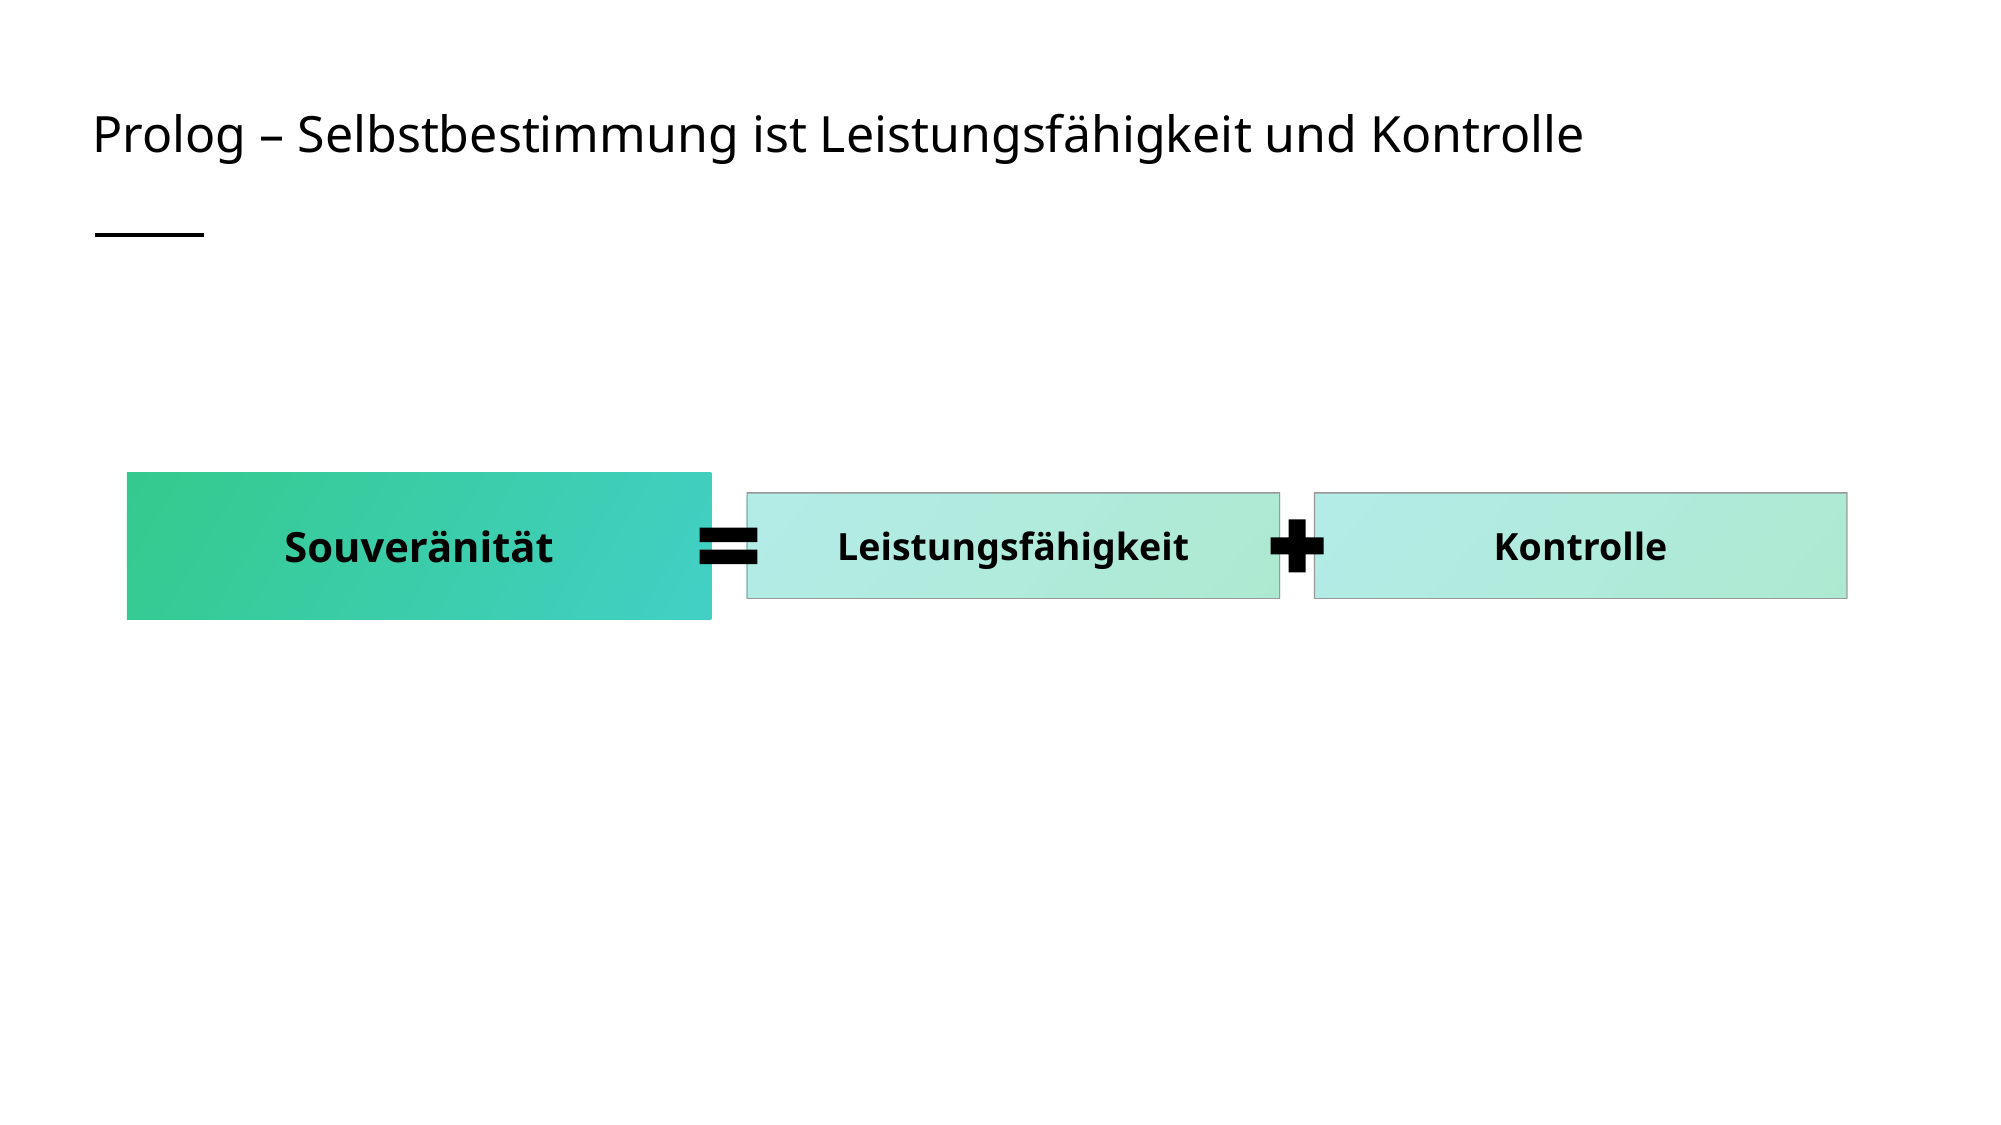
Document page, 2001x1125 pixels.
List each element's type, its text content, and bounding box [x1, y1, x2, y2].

title Prolog – Selbstbestimmung ist Leistungsfähigkeit und Kontrolle [77, 67, 1803, 197]
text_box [746, 492, 1848, 600]
text_box Souveränität [126, 472, 712, 620]
text_box [699, 549, 746, 565]
text_box [699, 527, 746, 543]
